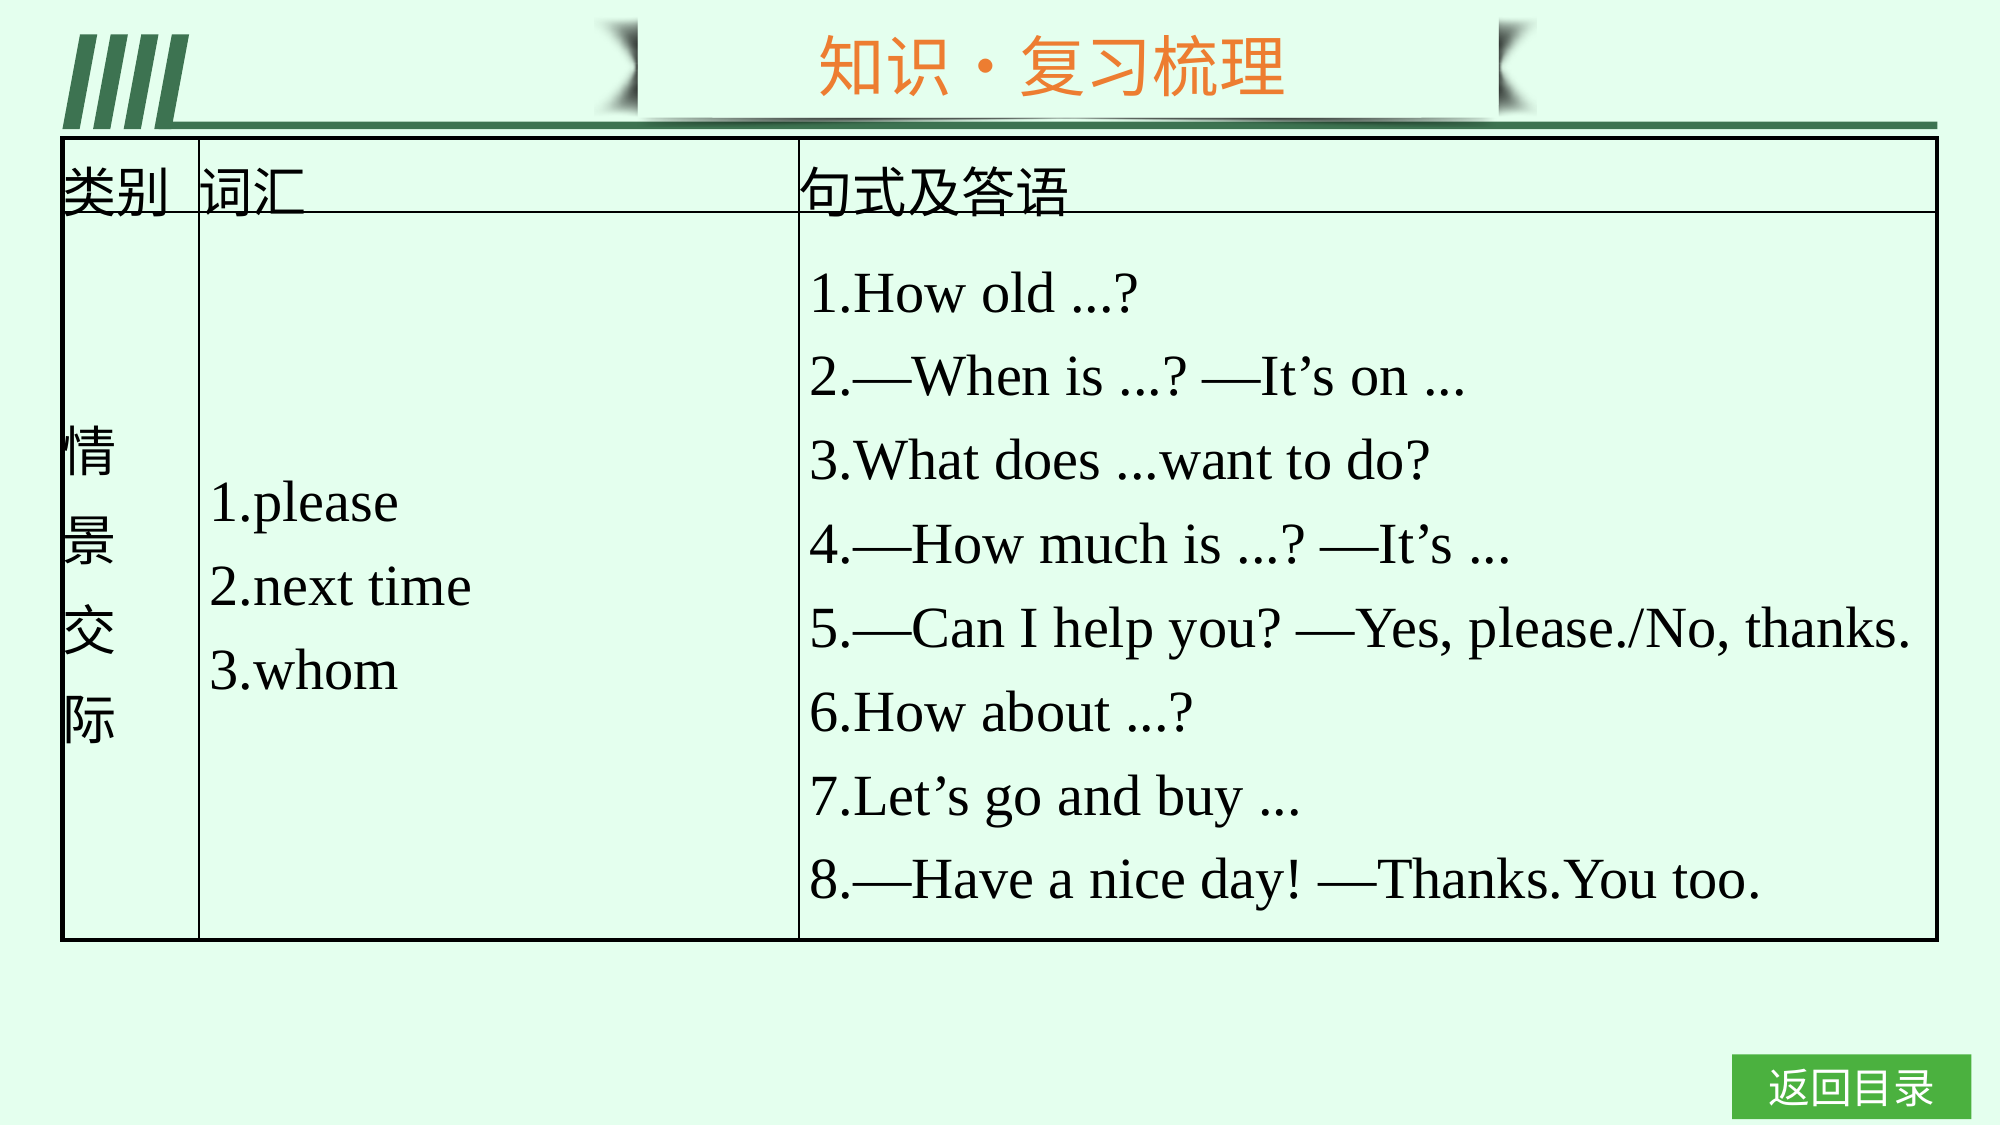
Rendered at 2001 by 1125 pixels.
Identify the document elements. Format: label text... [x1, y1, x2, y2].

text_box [594, 16, 1537, 127]
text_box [62, 34, 1938, 130]
table_header 句式及答语 [800, 140, 1935, 211]
table_header 词汇 [200, 140, 798, 211]
table_cell 1.please 2.next time 3.whom [200, 213, 798, 938]
table_cell 1.How old ...? 2.—When is ...? —It’s on ... 3.What does ...want to do? 4.—How much is ...? —It’s ... 5.—Can I help you? —Yes, please./No, thanks. 6.How about ...? 7.Let’s go and buy ... 8.—Have a nice day! —Thanks.You too. [800, 213, 1935, 938]
table_header 类别 [65, 140, 198, 211]
table_cell 情 景 交 际 [65, 213, 198, 938]
